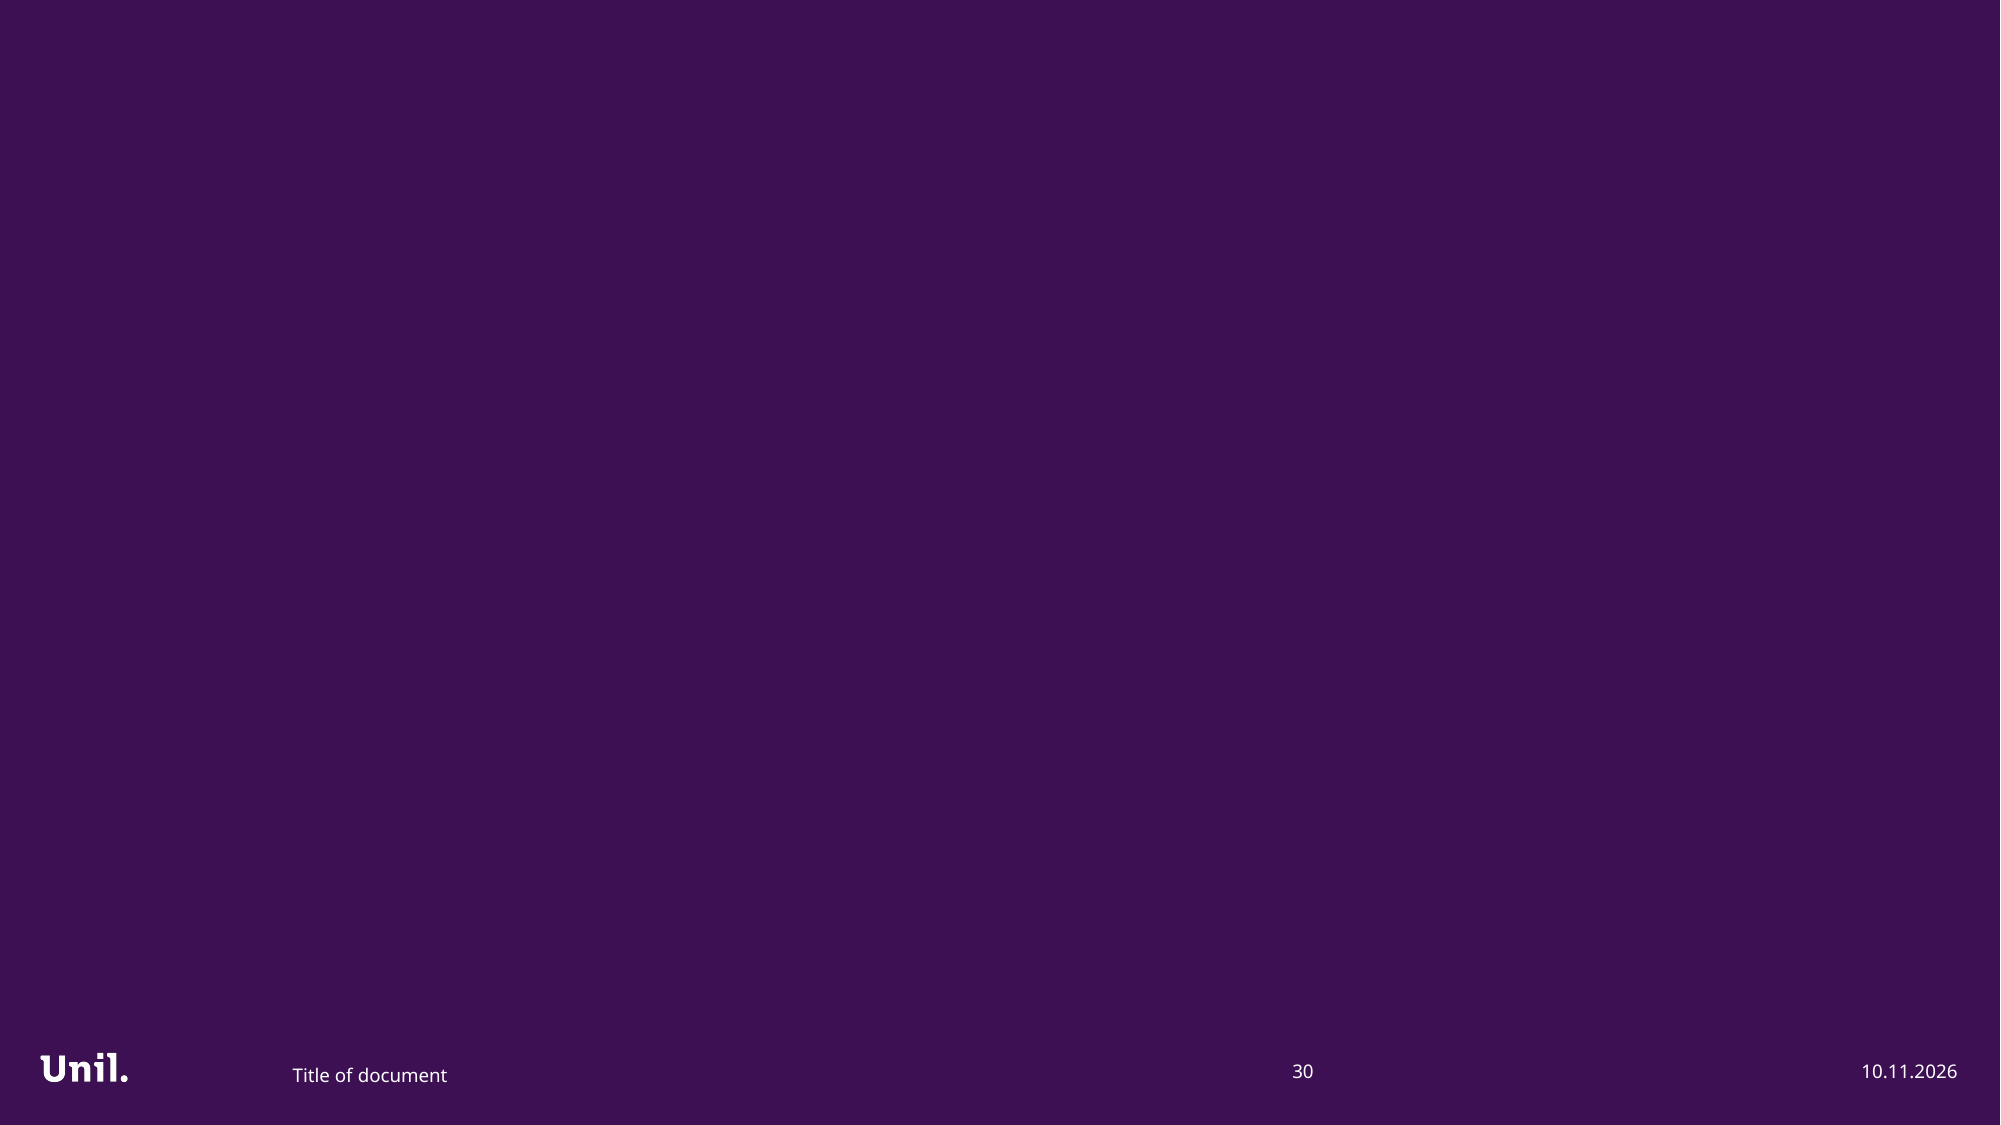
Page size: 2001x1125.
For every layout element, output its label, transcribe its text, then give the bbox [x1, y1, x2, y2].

picture [27, 1042, 141, 1095]
footer Title of document [292, 1011, 1048, 1087]
slide_number 30 [1250, 1037, 1355, 1086]
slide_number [1789, 1026, 1958, 1086]
